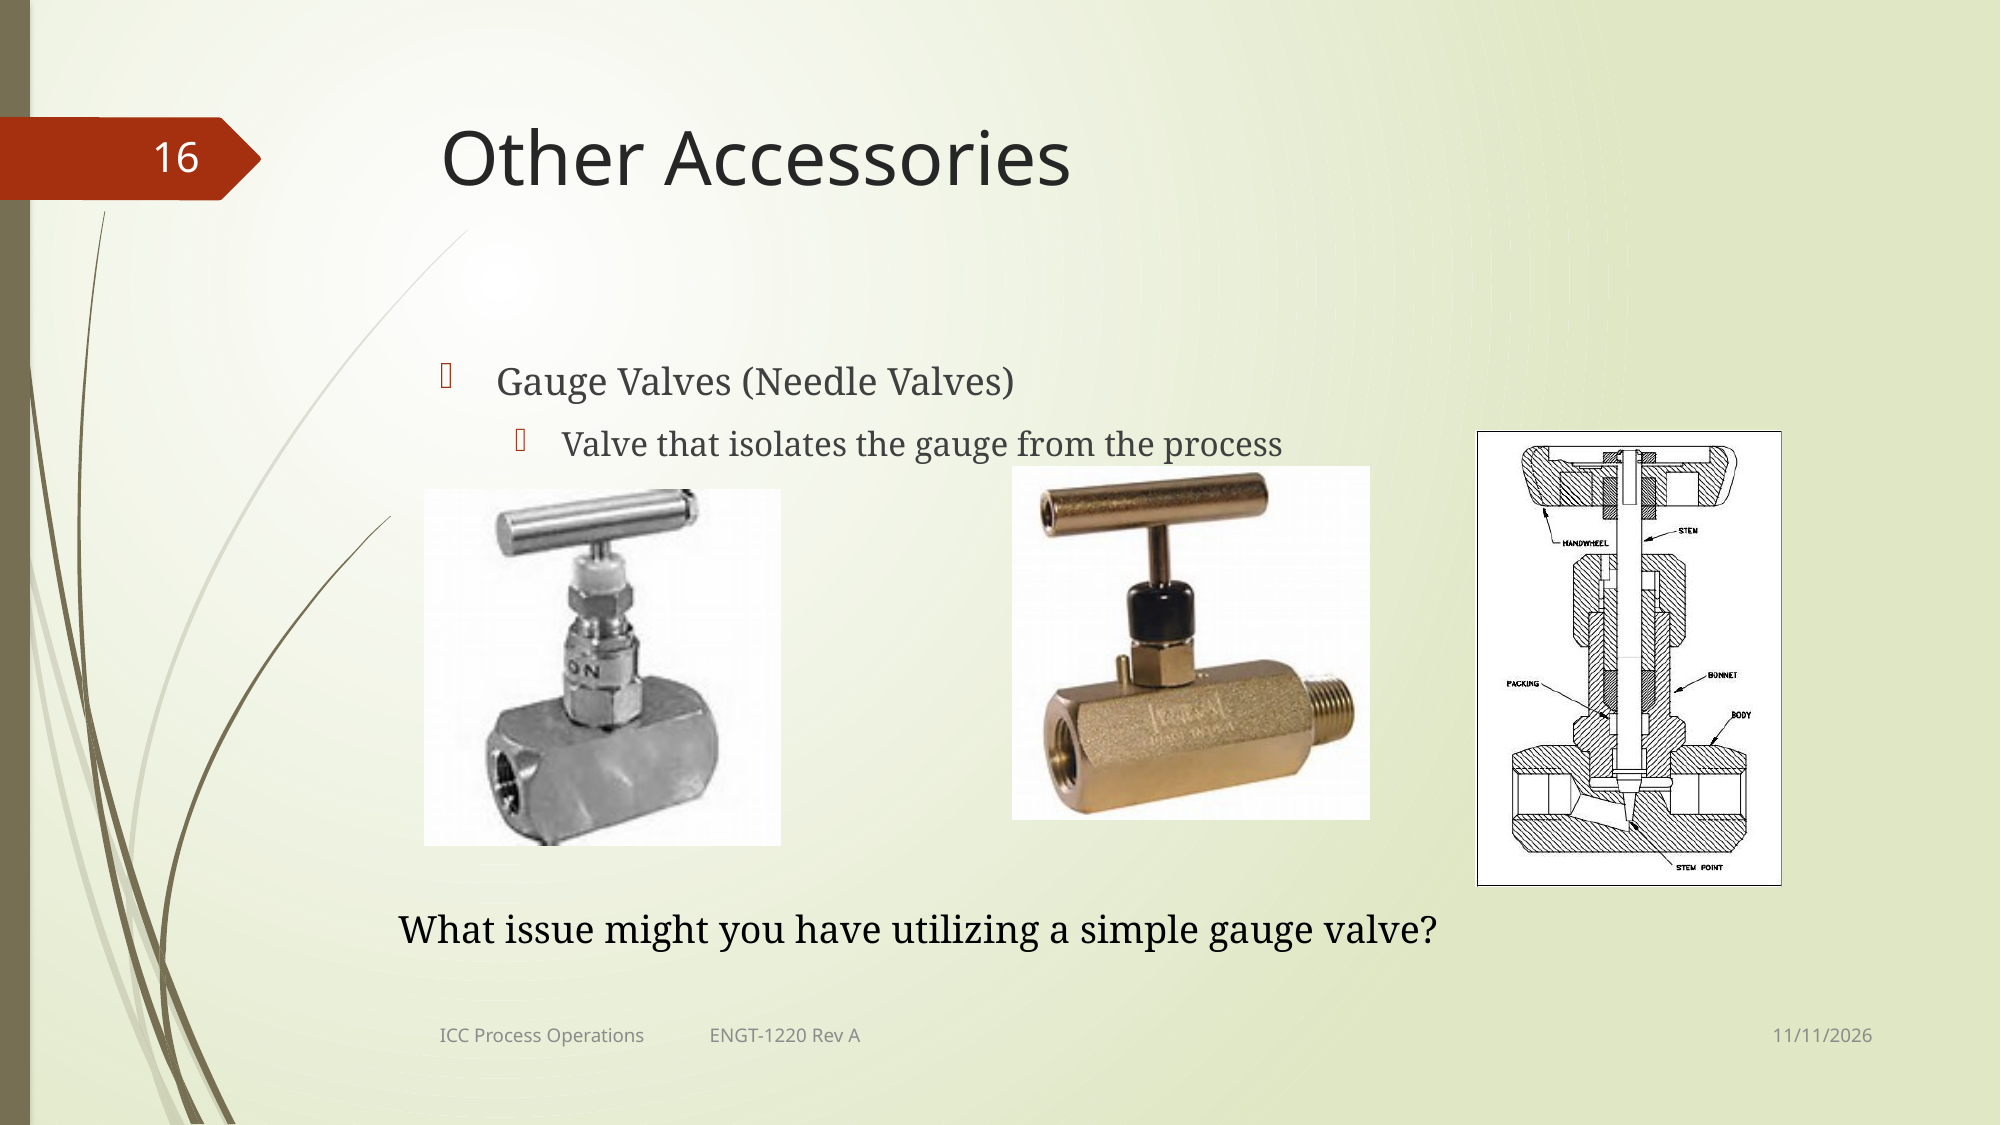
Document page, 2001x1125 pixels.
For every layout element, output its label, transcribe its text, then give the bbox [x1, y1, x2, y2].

slide_number 16 [87, 129, 216, 190]
picture [424, 489, 781, 846]
list Gauge Valves (Needle Valves) Valve that isolates the gauge from the process [424, 350, 1888, 970]
picture [1475, 430, 1782, 888]
text_box What issue might you have utilizing a simple gauge valve? [383, 899, 1643, 959]
title Other Accessories [425, 102, 1888, 313]
picture [1012, 466, 1370, 821]
footer ICC Process Operations ENGT-1220 Rev A [424, 1006, 1675, 1067]
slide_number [1699, 1005, 1888, 1067]
